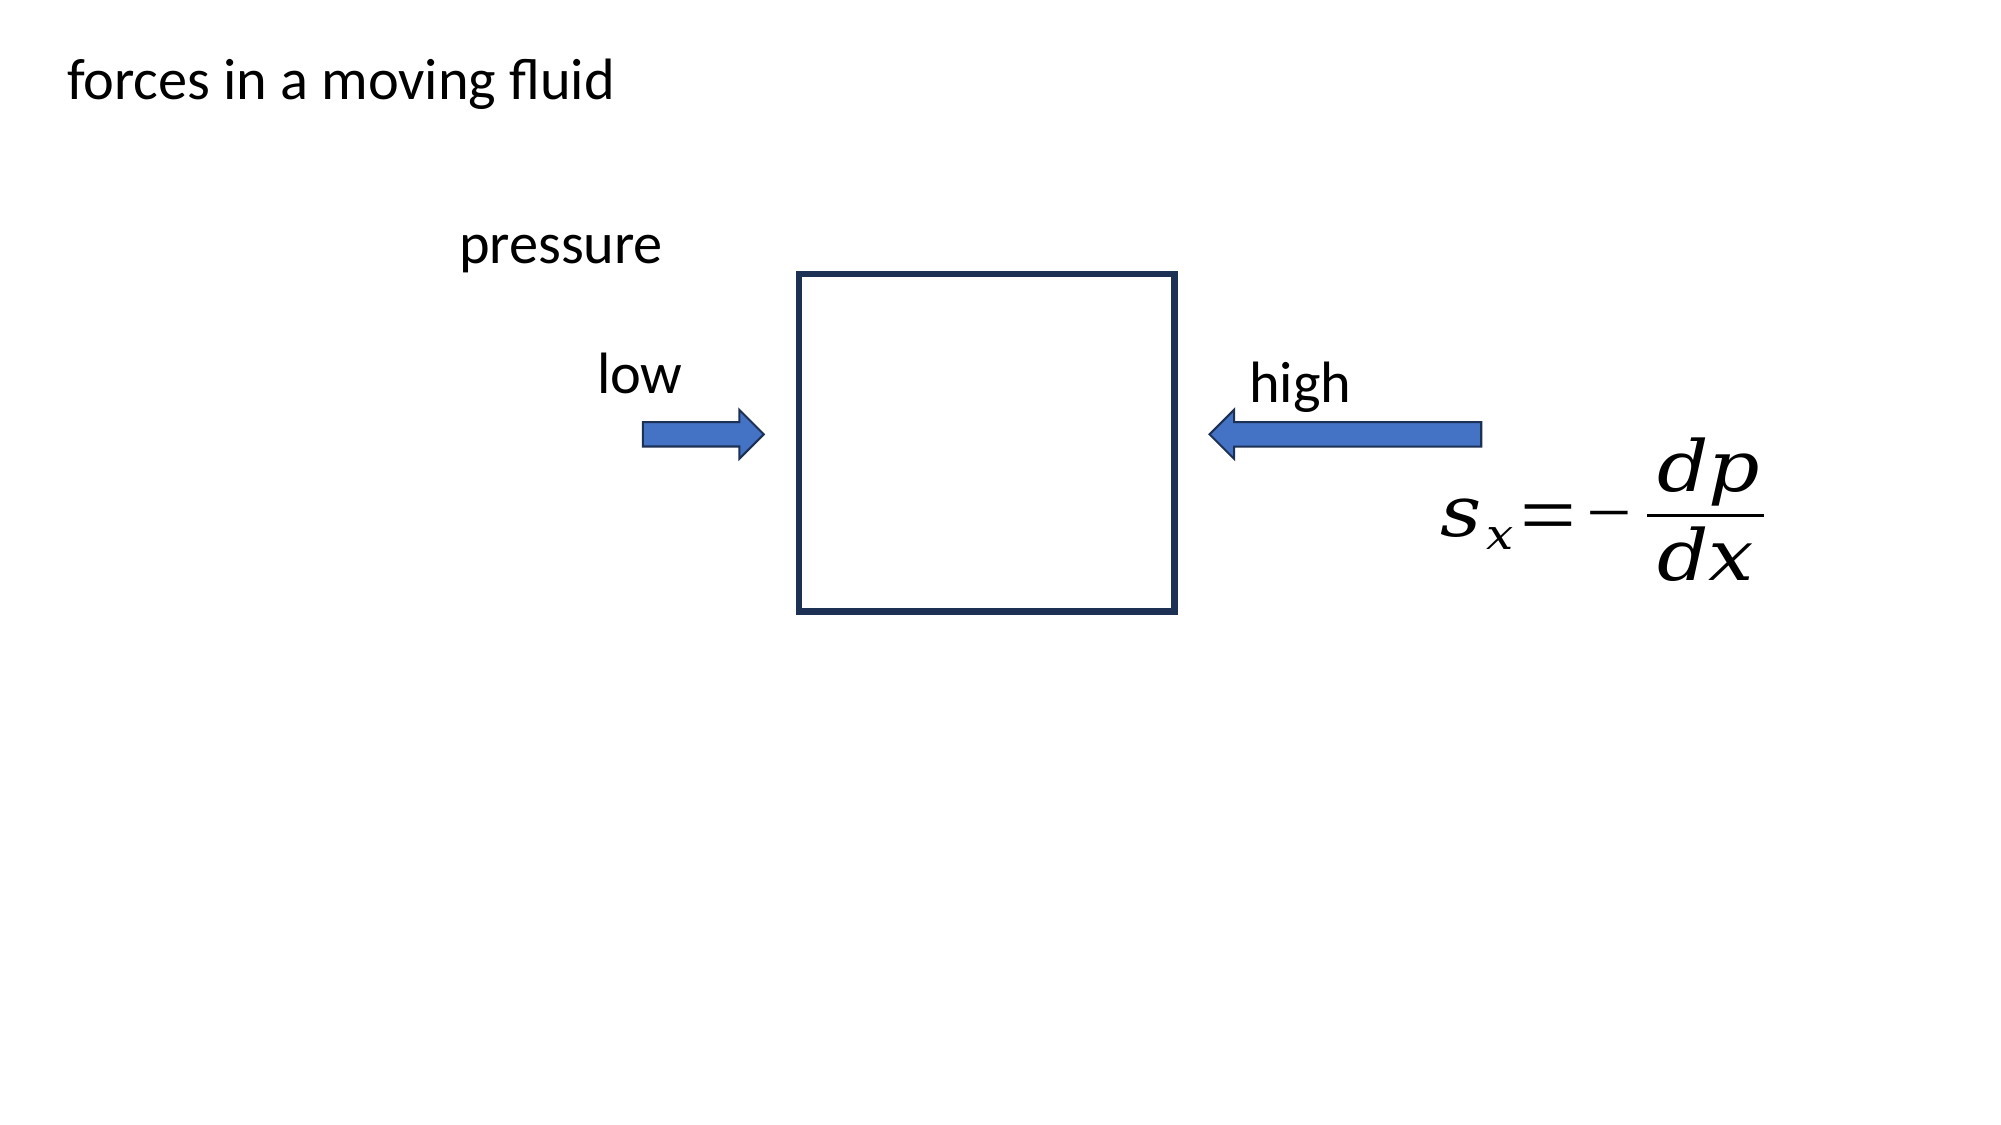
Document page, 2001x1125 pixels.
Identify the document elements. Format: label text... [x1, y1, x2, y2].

text_box [641, 407, 766, 462]
text_box pressure [444, 198, 2000, 353]
text_box [1208, 407, 1483, 462]
text_box [798, 353, 1175, 612]
text_box forces in a moving fluid [52, 33, 1824, 189]
